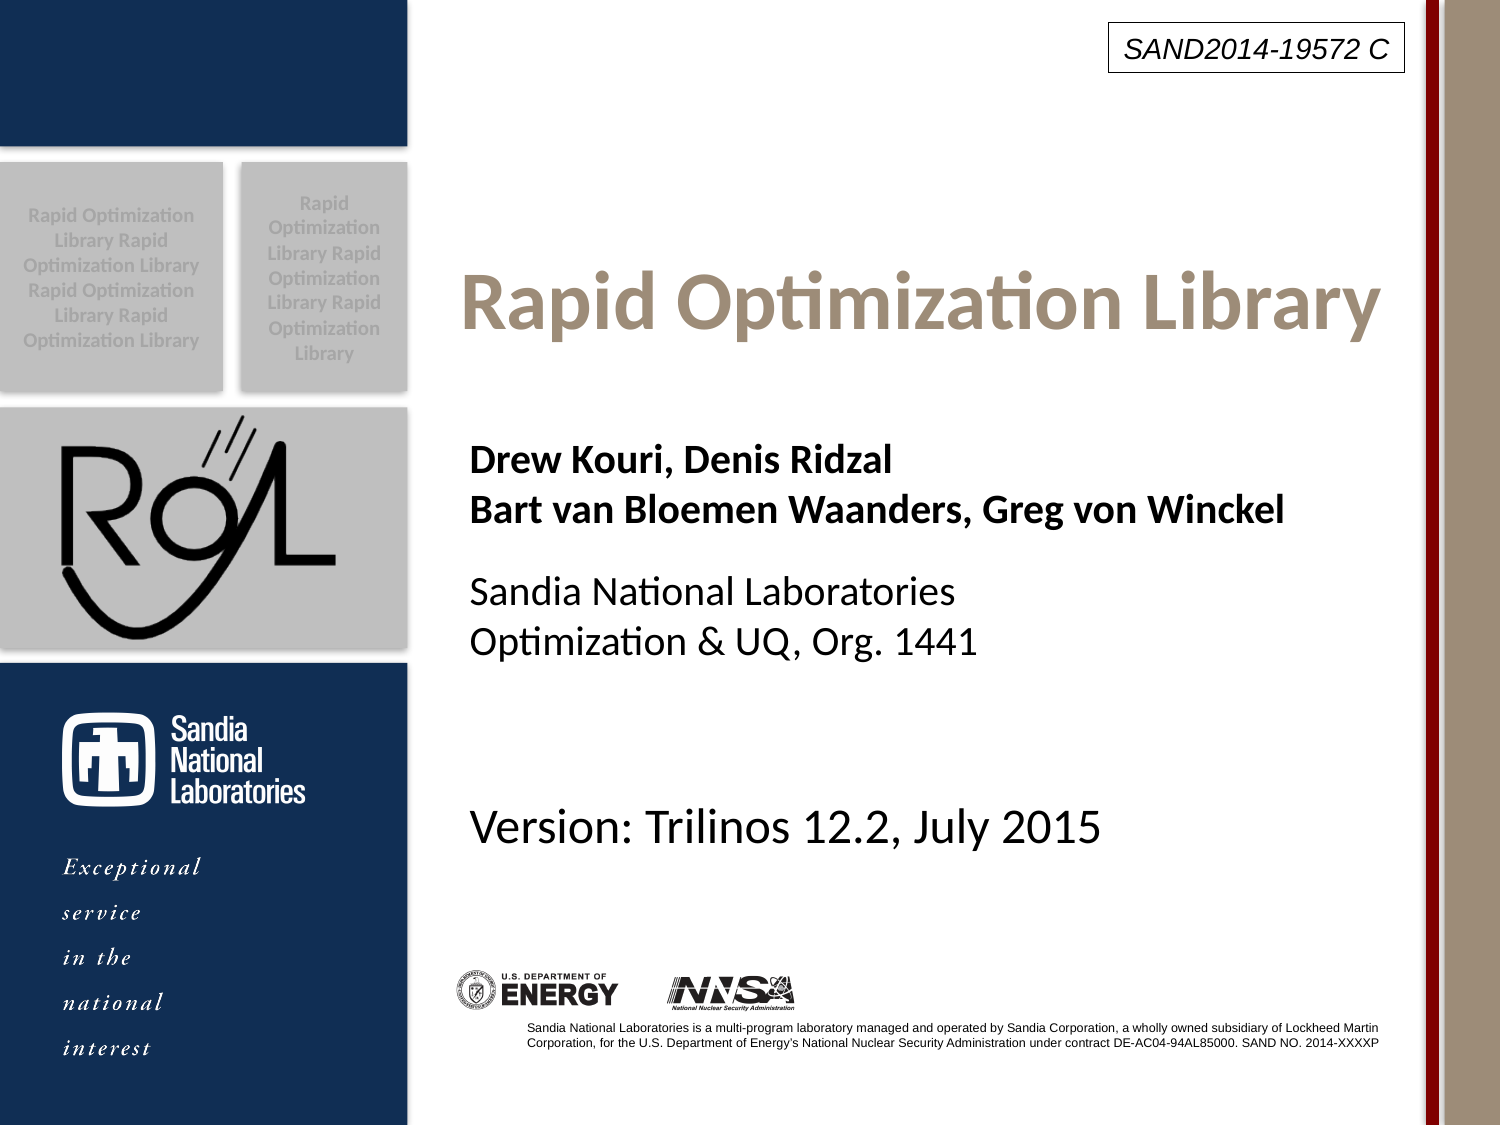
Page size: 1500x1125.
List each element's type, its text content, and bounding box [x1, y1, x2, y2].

picture [48, 845, 209, 1085]
subtitle Drew Kouri, Denis Ridzal Bart van Bloemen Waanders, Greg von Winckel Sandia National Laboratories Optimization & UQ, Org. 1441 Version: Trilinos 12.2, July 2015 [454, 424, 1381, 945]
picture [453, 969, 622, 1010]
picture [60, 413, 337, 642]
title Rapid Optimization Library [445, 204, 1426, 408]
picture [662, 971, 803, 1017]
text_box SAND2014-19572 C [1108, 22, 1405, 73]
picture [58, 711, 309, 808]
